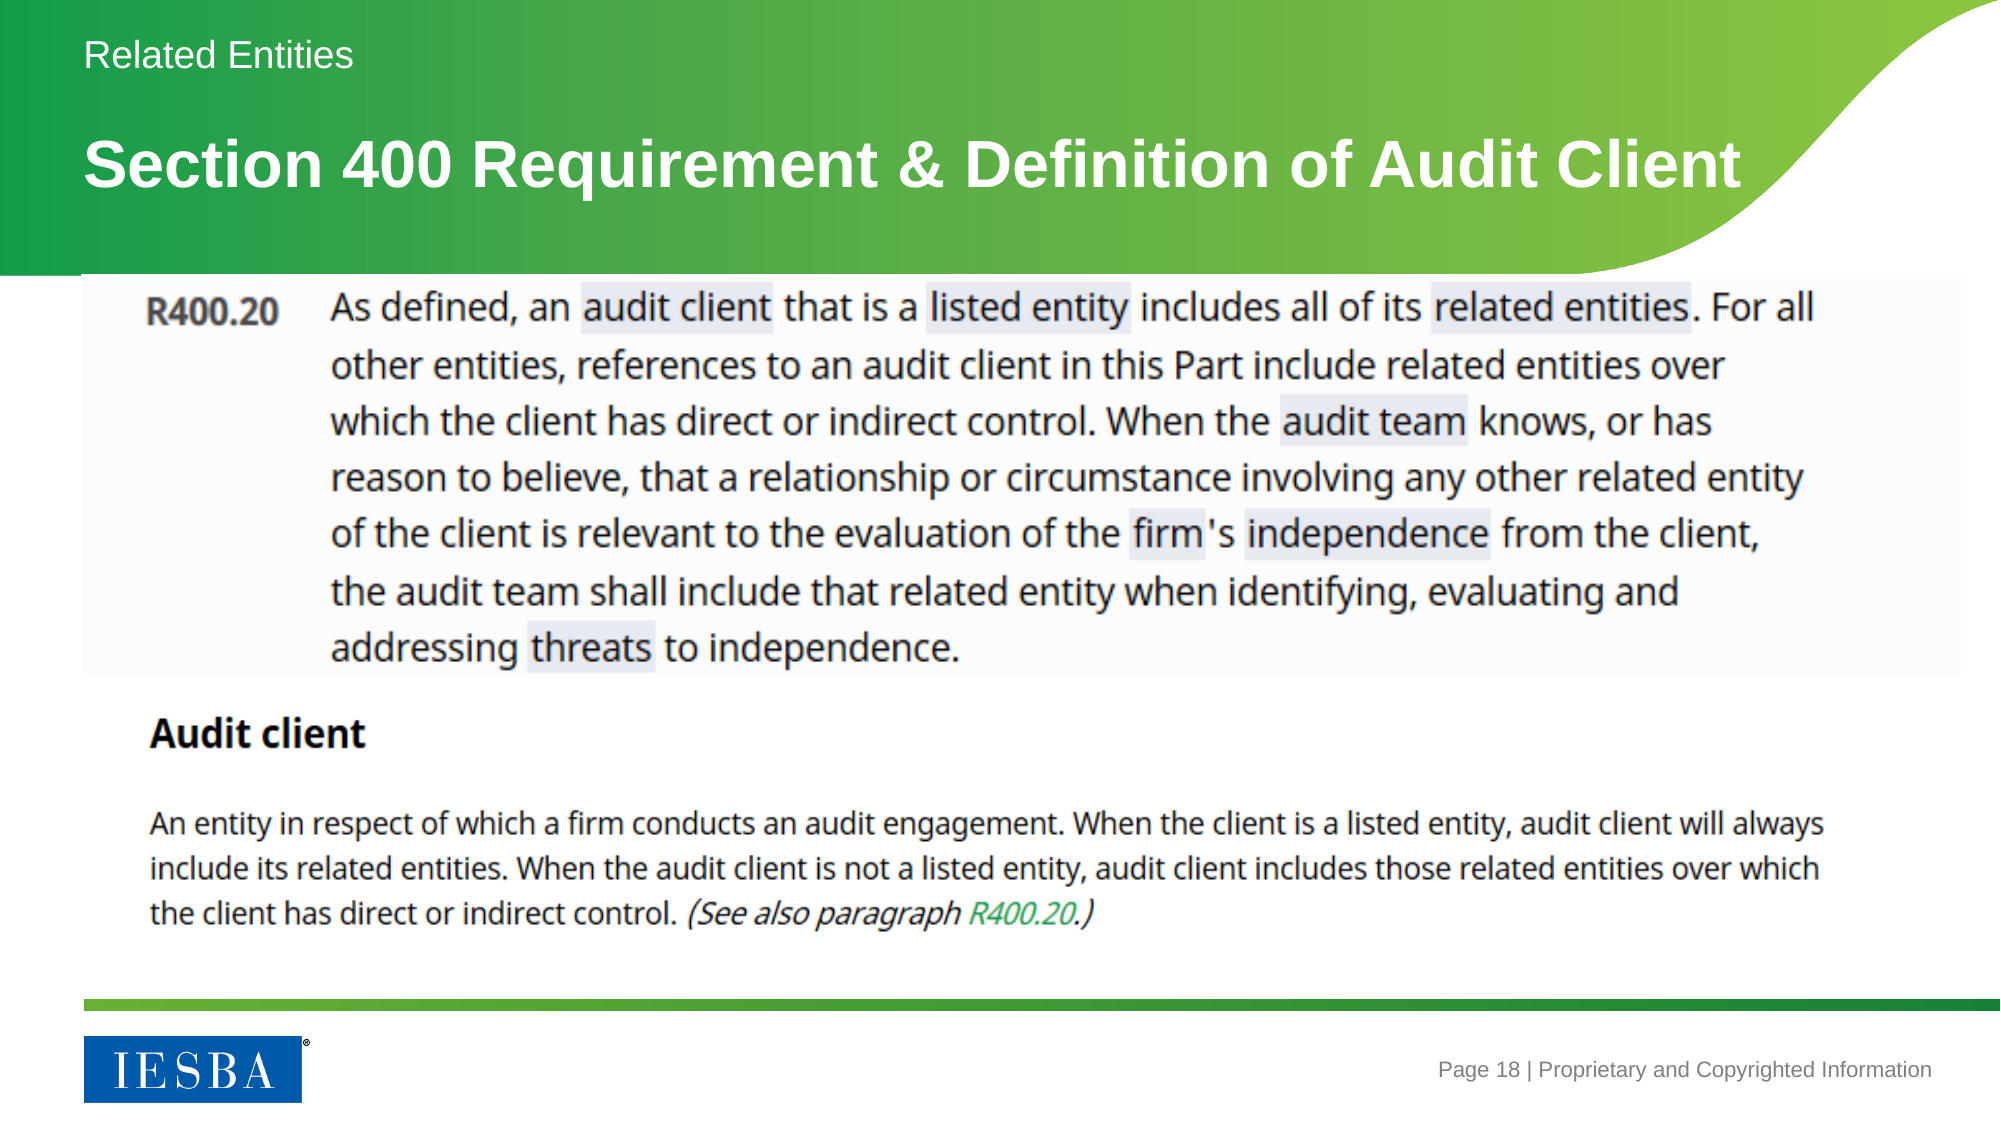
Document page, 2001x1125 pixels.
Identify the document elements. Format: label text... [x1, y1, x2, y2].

picture [0, 0, 2000, 276]
subtitle Related Entities [83, 29, 667, 68]
title Section 400 Requirement & Definition of Audit Client [83, 117, 1850, 205]
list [80, 274, 1961, 676]
picture [84, 1036, 310, 1103]
picture [124, 712, 1963, 976]
